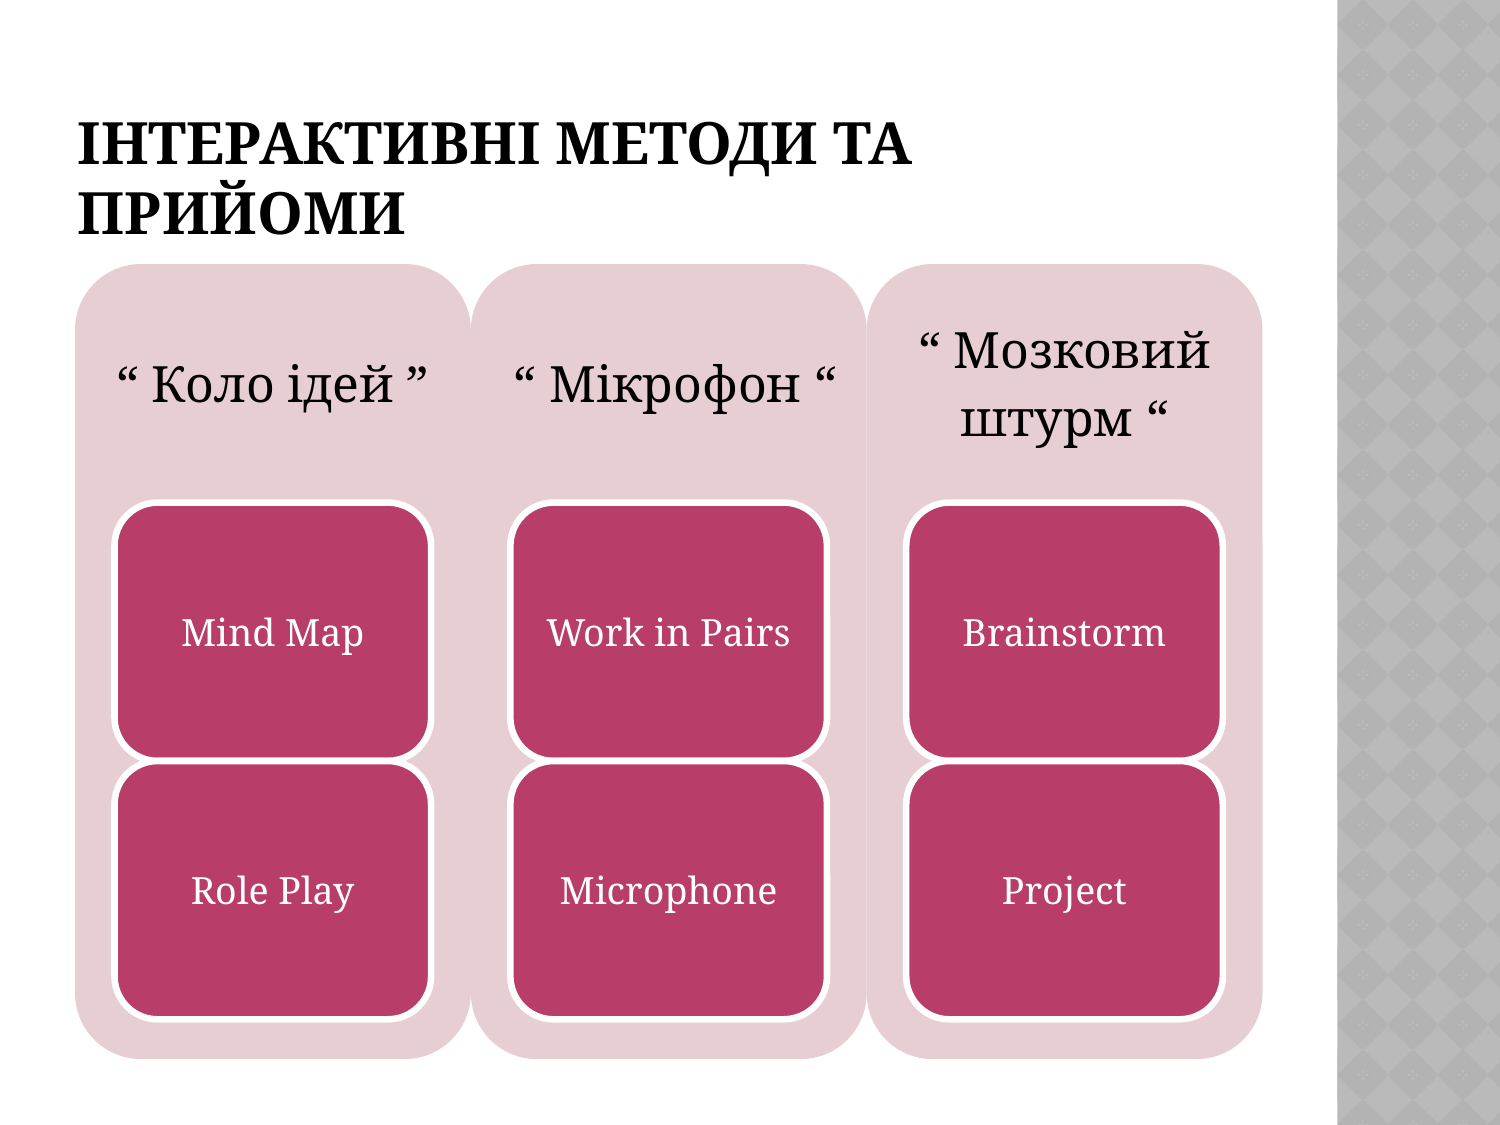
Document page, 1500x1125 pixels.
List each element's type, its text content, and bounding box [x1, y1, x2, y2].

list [74, 263, 1263, 1060]
title Інтерактивні методи та прийоми [70, 58, 1258, 247]
